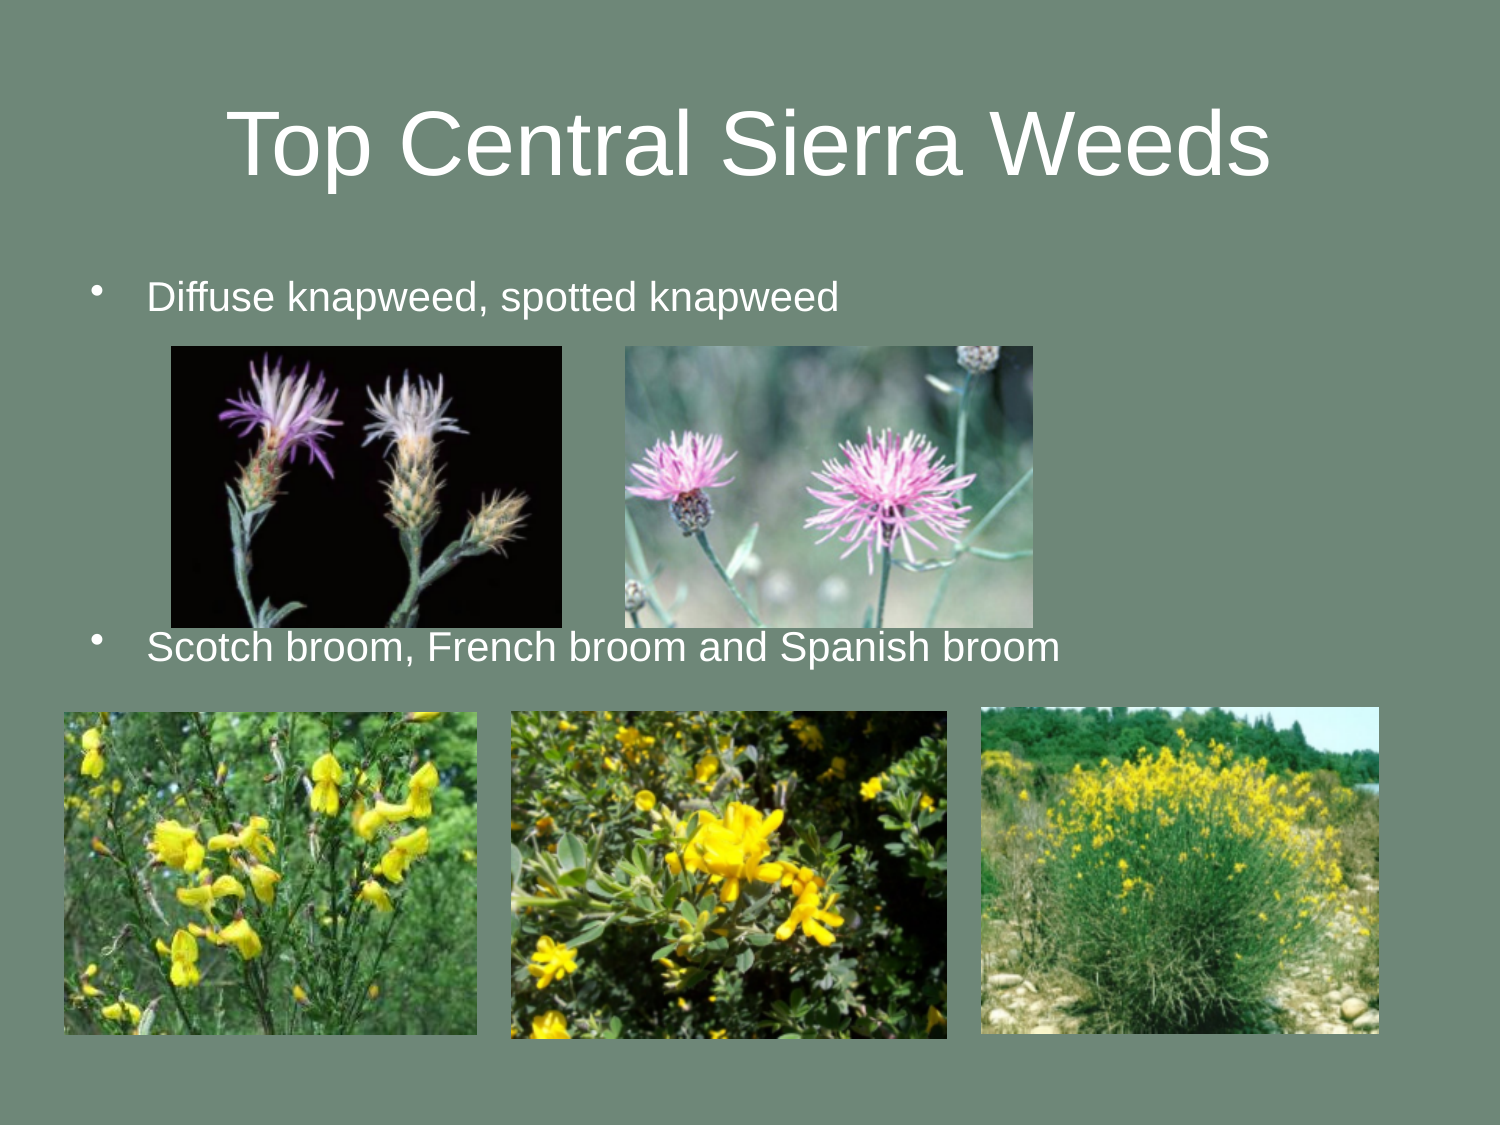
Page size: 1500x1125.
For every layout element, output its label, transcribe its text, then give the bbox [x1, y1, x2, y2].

picture [170, 346, 562, 628]
picture [981, 707, 1379, 1034]
list Diffuse knapweed, spotted knapweed Scotch broom, French broom and Spanish broom [74, 262, 1426, 1006]
picture [63, 711, 477, 1036]
title Top Central Sierra Weeds [74, 44, 1426, 233]
picture [511, 711, 947, 1039]
picture [625, 346, 1033, 628]
